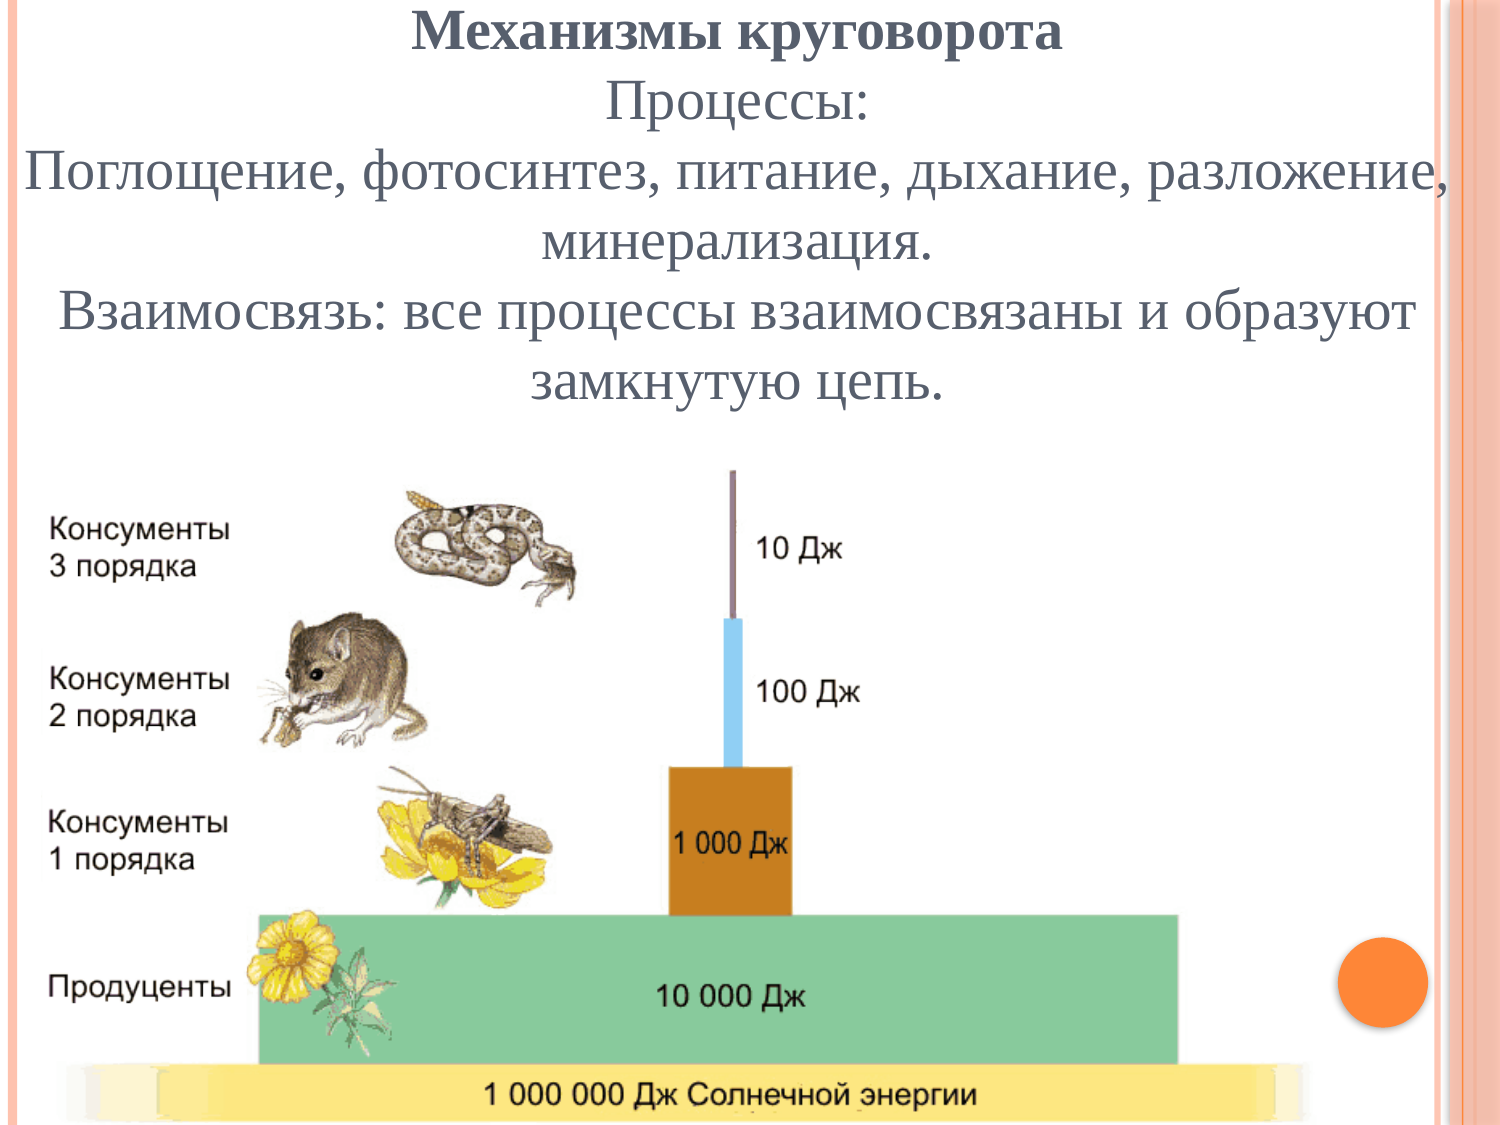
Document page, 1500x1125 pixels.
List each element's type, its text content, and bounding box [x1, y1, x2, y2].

title Механизмы круговорота Процессы: Поглощение, фотосинтез, питание, дыхание, разложение, минерализация. Взаимосвязь: все процессы взаимосвязаны и образуют замкнутую цепь. [0, 54, 1480, 419]
picture [40, 455, 1330, 1125]
